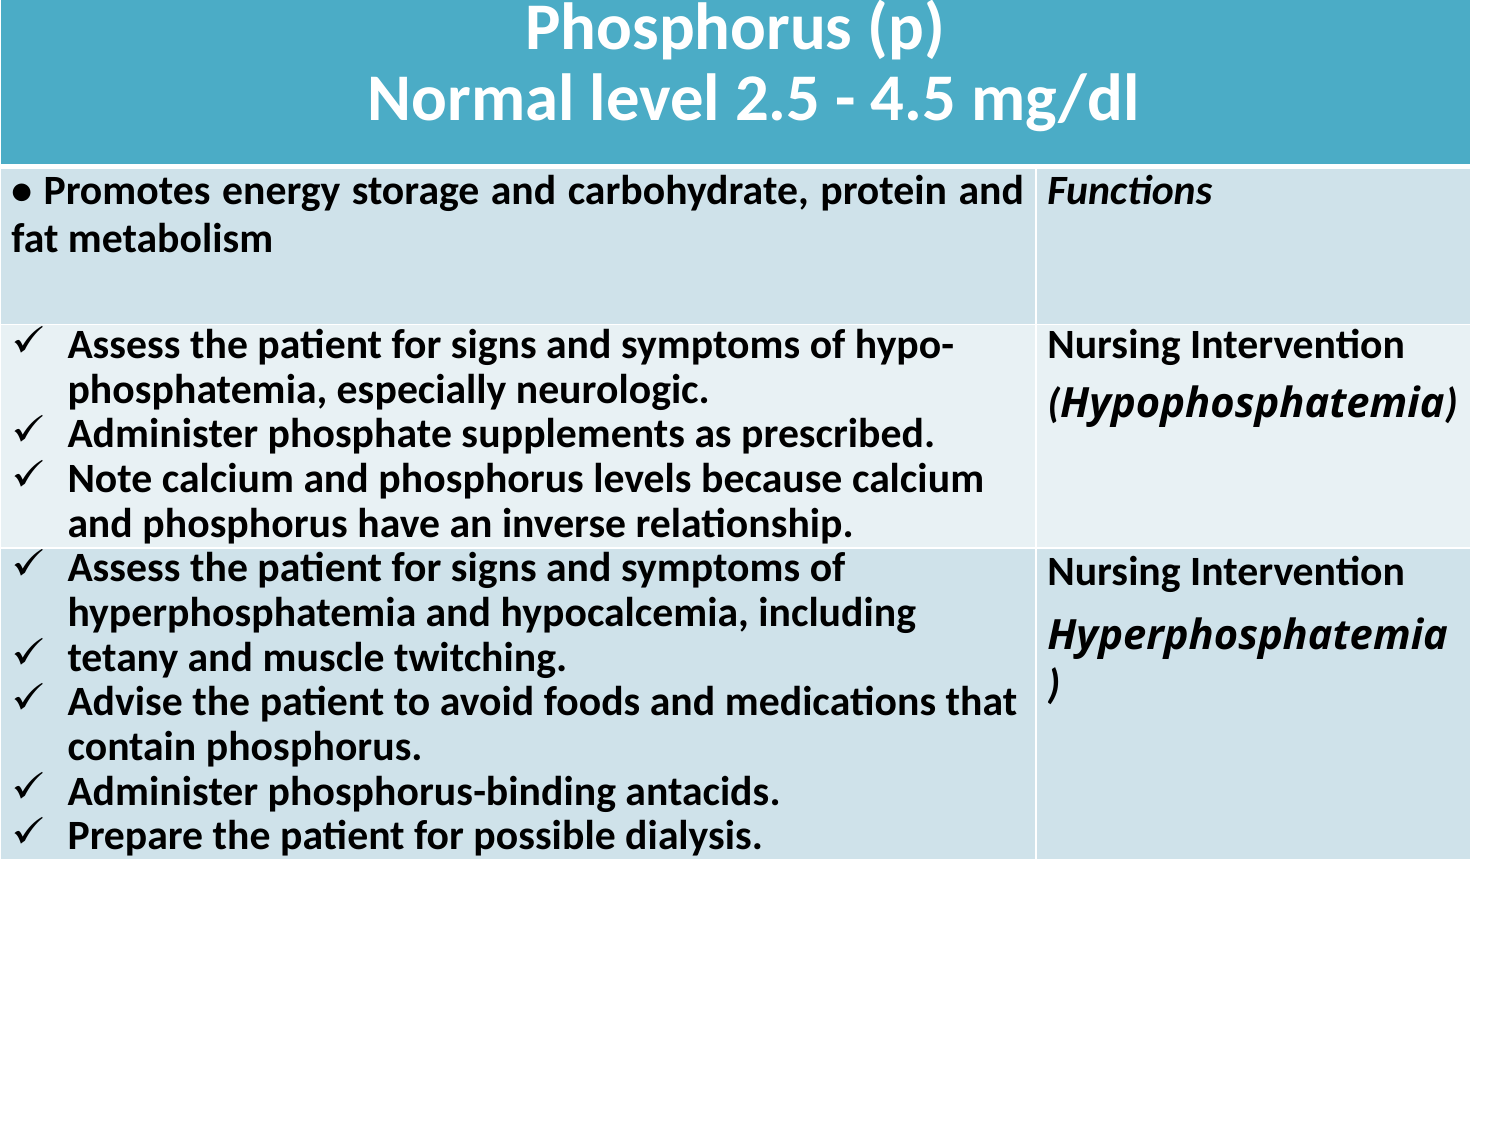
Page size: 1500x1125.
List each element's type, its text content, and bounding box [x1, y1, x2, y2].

table_header Phosphorus (p) Normal level 2.5 - 4.5 mg/dl [1, 0, 1470, 164]
table_cell Nursing Intervention (Hypophosphatemia) [1037, 325, 1470, 547]
table_cell Assess the patient for signs and symptoms of hyperphosphatemia and hypocalcemia, including tetany and muscle twitching. Advise the patient to avoid foods and medications that contain phosphorus. Administer phosphorus-binding antacids. Prepare the patient for possible dialysis. [1, 549, 1035, 859]
table_cell Assess the patient for signs and symptoms of hypo-phosphatemia, especially neurologic. Administer phosphate supplements as prescribed. Note calcium and phosphorus levels because calcium and phosphorus have an inverse relationship. [1, 325, 1035, 547]
table_cell Functions [1037, 169, 1470, 324]
table_cell Nursing Intervention Hyperphosphatemia) [1037, 549, 1470, 859]
table_cell • Promotes energy storage and carbohydrate, protein and fat metabolism [1, 169, 1035, 324]
